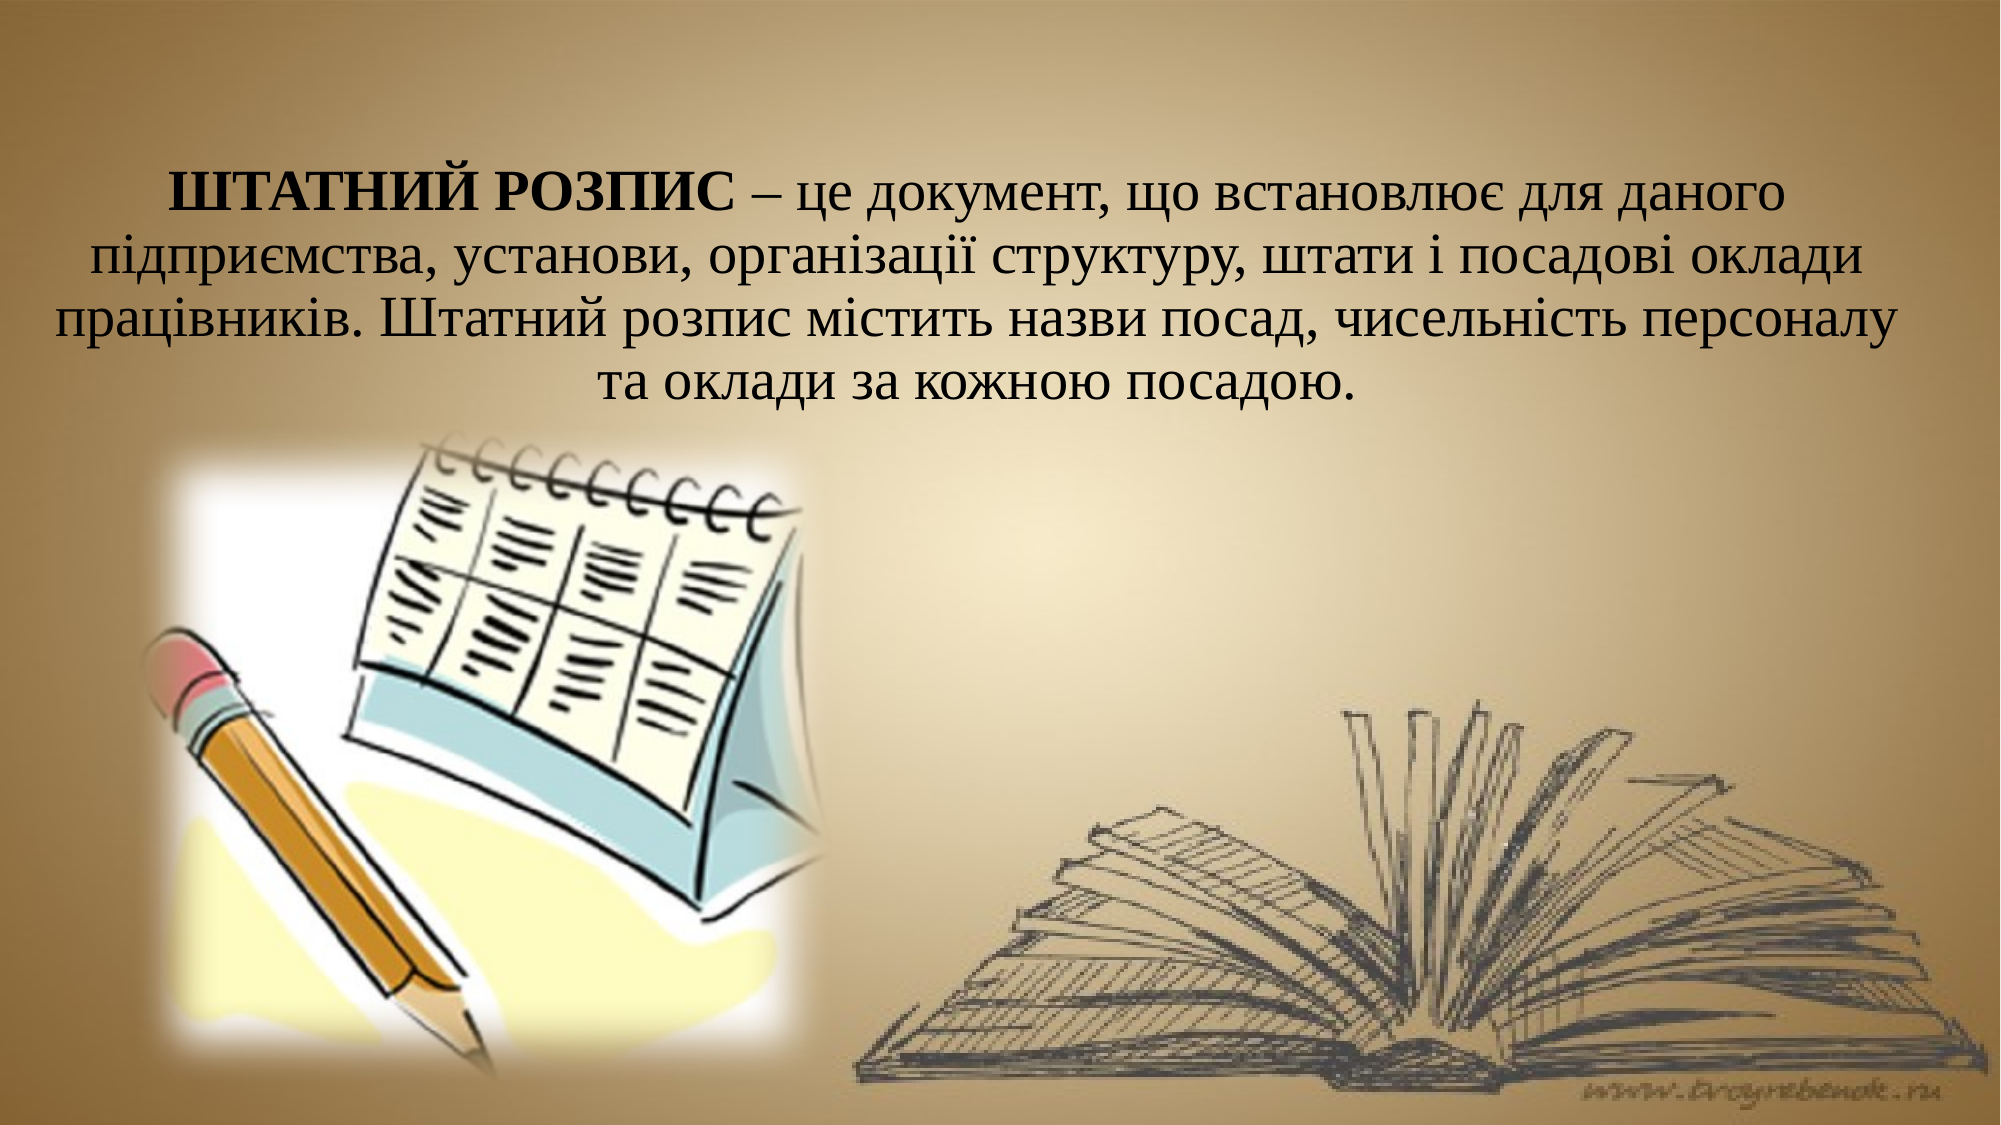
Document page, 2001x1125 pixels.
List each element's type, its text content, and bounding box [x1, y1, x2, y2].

list ШТАТНИЙ РОЗПИС – це документ, що встановлює для даного підприємства, установи, організації структуру, штати і посадові оклади працівників. Штатний розпис містить назви посад, чисельність персоналу та оклади за кожною посадою. [37, 152, 1918, 1014]
picture [0, 0, 2001, 1125]
